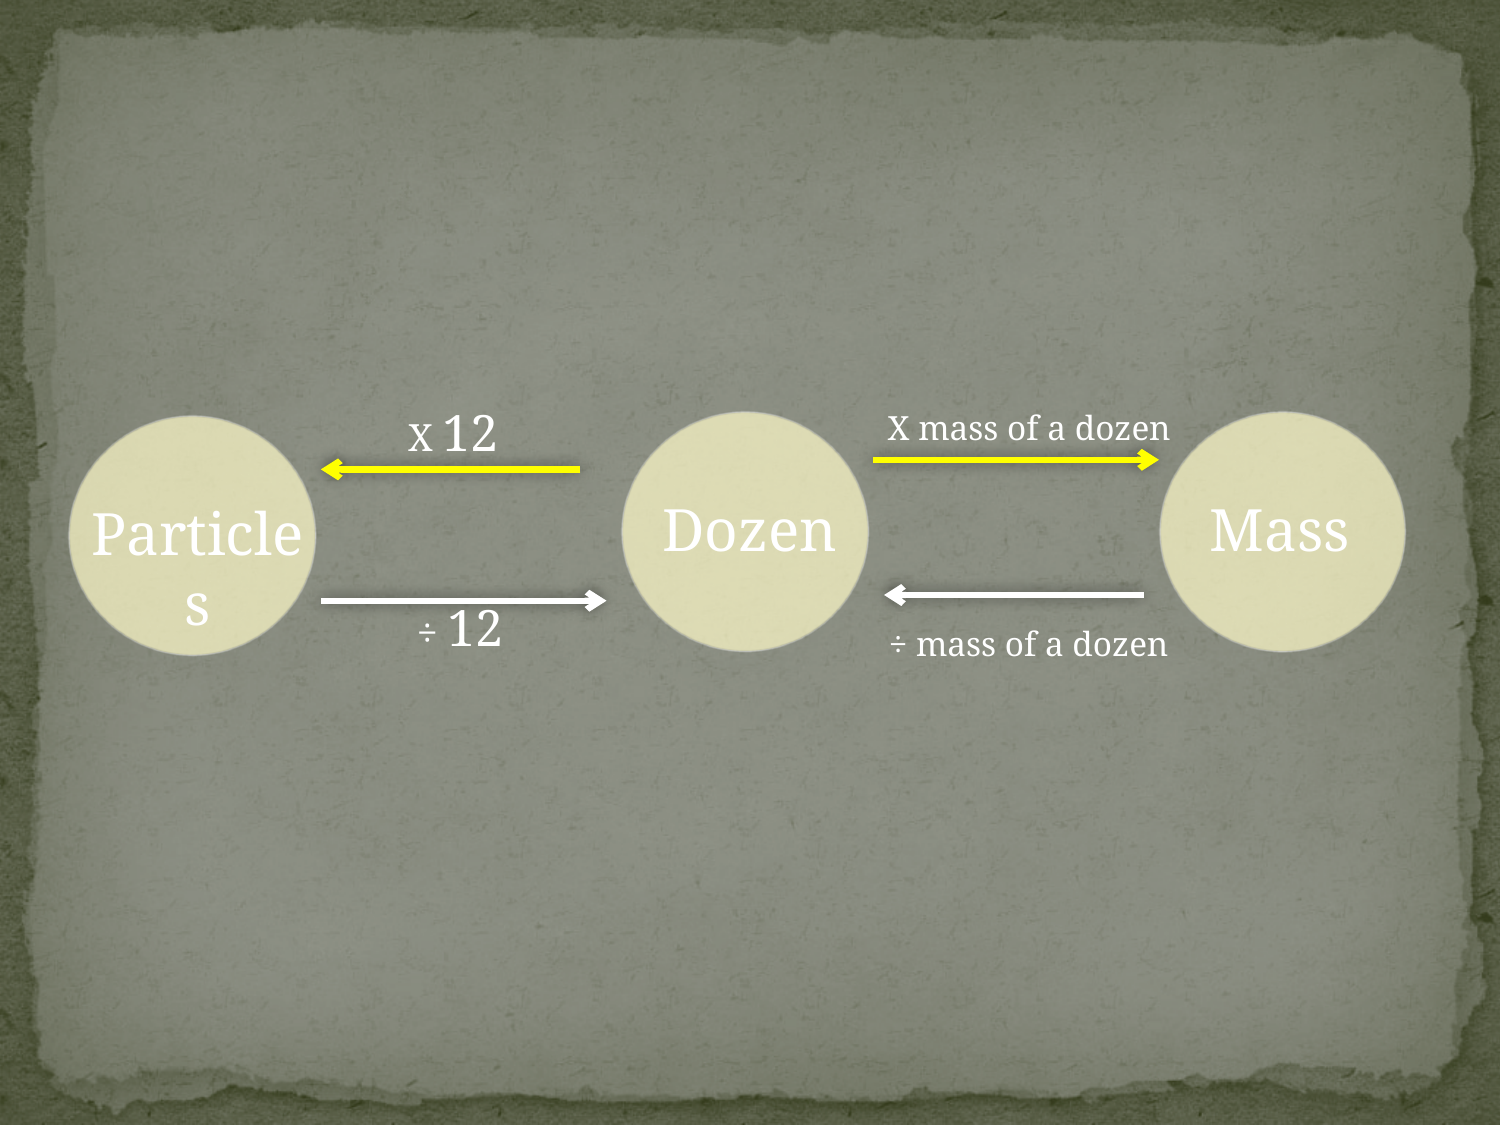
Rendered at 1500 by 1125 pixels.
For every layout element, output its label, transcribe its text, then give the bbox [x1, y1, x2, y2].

text_box ÷ mass of a dozen [873, 615, 1184, 671]
text_box X 12 [393, 393, 514, 469]
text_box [70, 417, 319, 654]
text_box X mass of a dozen [873, 399, 1187, 455]
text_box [623, 413, 872, 650]
text_box ÷ 12 [402, 589, 519, 664]
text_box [1161, 413, 1404, 650]
